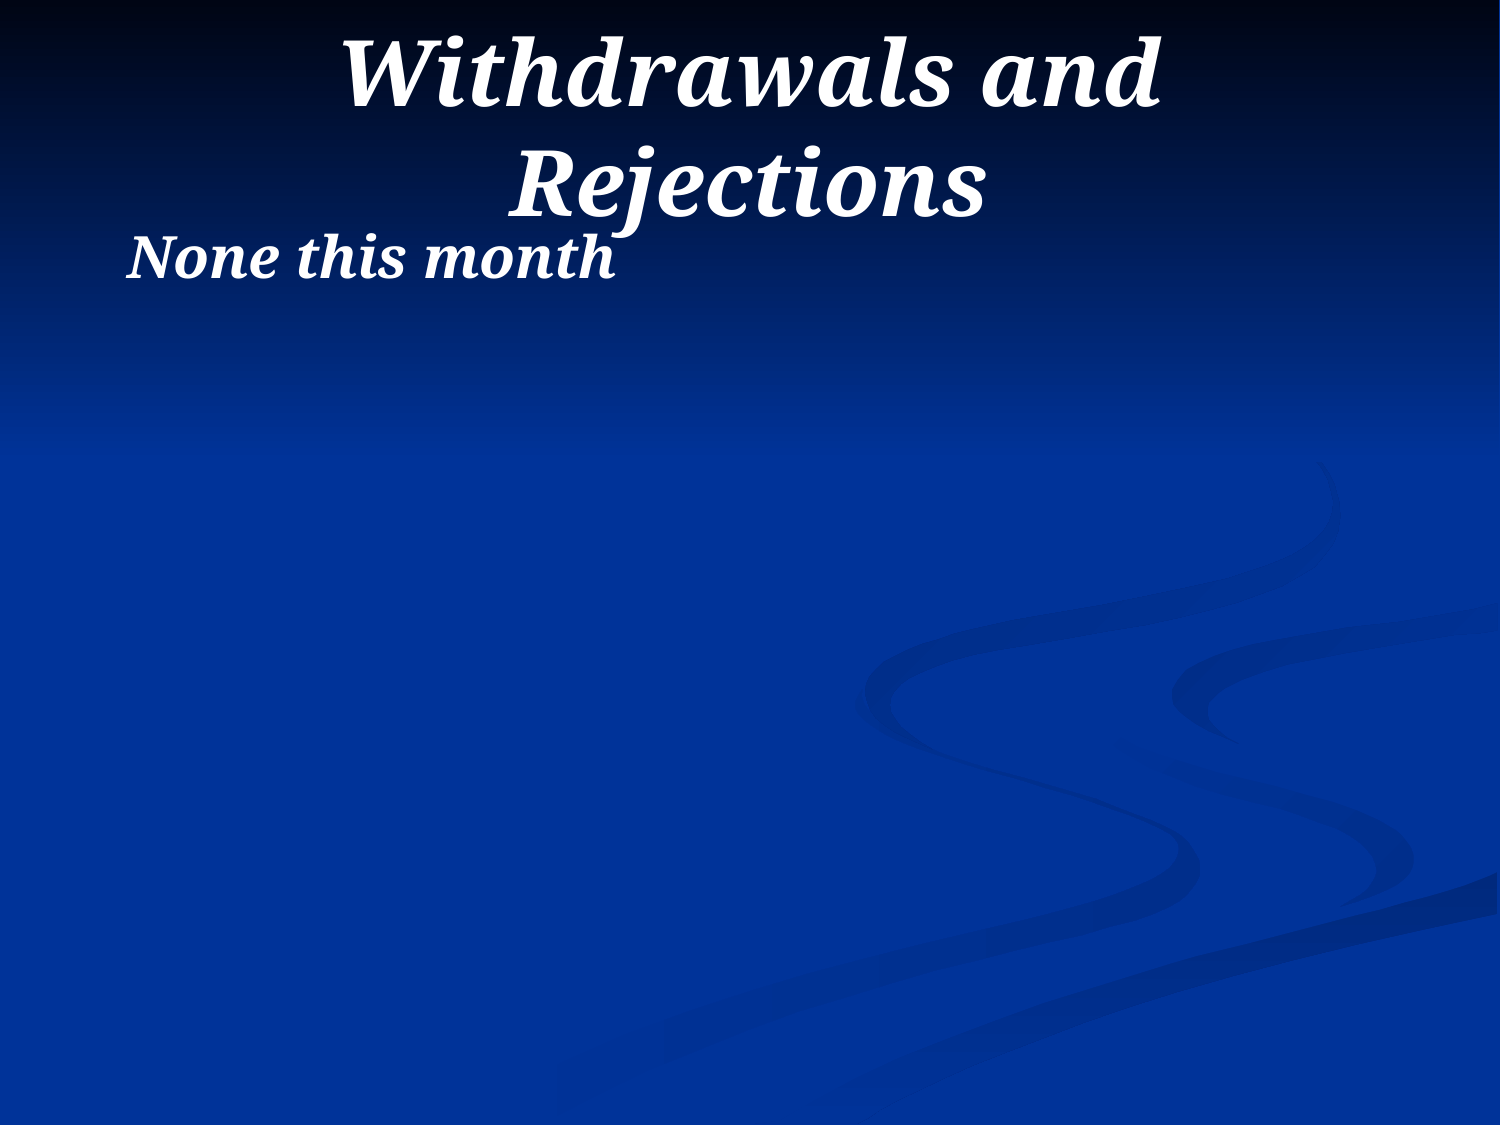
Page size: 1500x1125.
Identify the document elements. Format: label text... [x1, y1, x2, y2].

title Withdrawals and Rejections [74, 12, 1426, 238]
list None this month [112, 212, 1413, 988]
